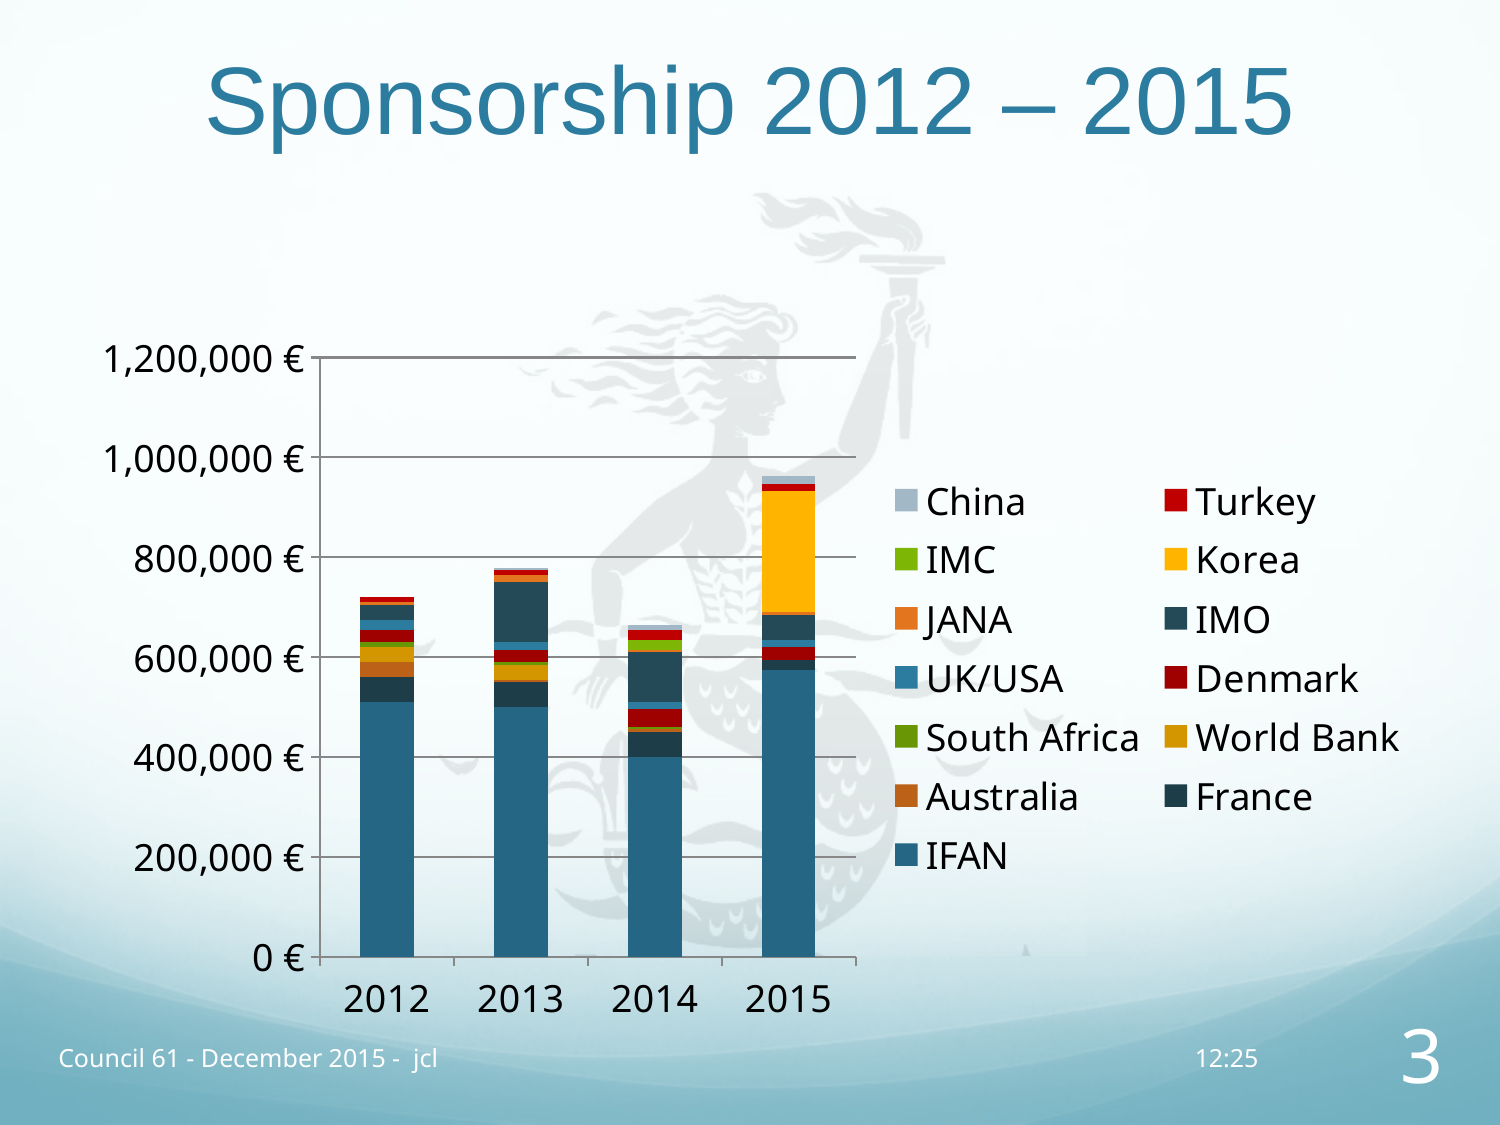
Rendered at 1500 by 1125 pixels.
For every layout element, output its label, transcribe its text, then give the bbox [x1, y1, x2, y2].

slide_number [923, 1055, 1274, 1090]
chart [74, 316, 1426, 1038]
title Sponsorship 2012 – 2015 [90, 17, 1410, 162]
slide_number 3 [1295, 1029, 1459, 1090]
footer Council 61 - December 2015 - jcl [43, 1029, 838, 1090]
